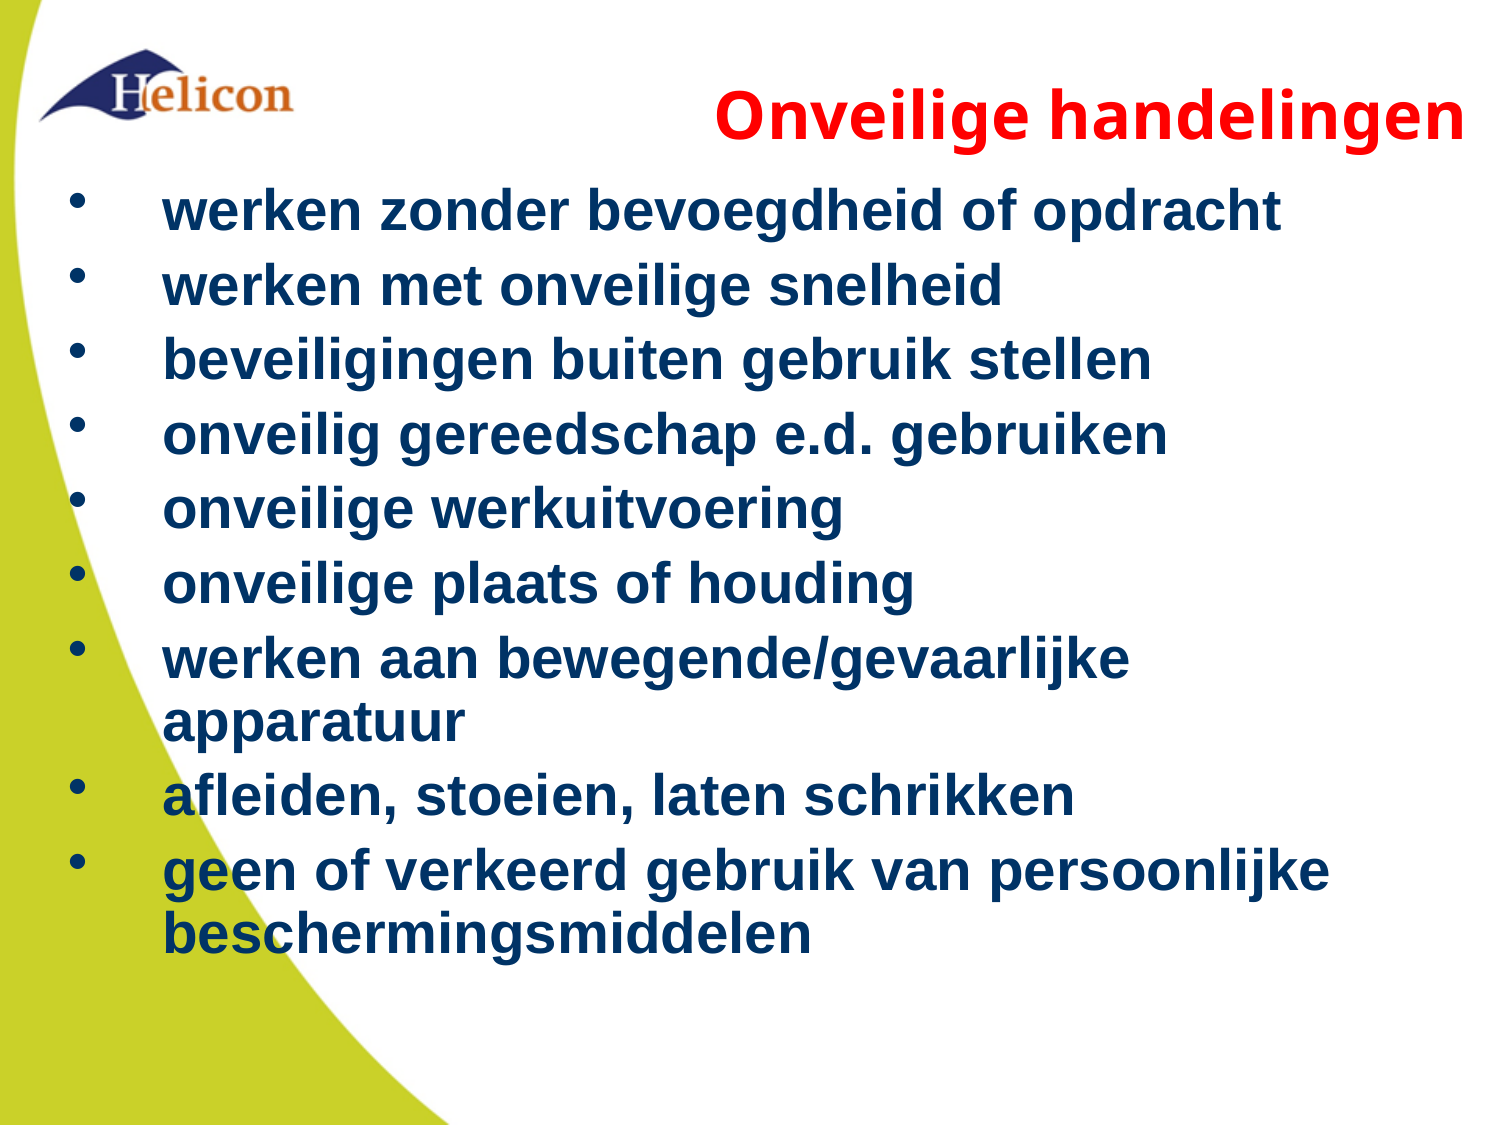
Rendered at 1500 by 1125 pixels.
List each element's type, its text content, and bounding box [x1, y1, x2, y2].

picture [0, 0, 1500, 1125]
text_box werken zonder bevoegdheid of opdracht werken met onveilige snelheid beveiligingen buiten gebruik stellen onveilig gereedschap e.d. gebruiken onveilige werkuitvoering onveilige plaats of houding werken aan bewegende/gevaarlijke apparatuur afleiden, stoeien, laten schrikken geen of verkeerd gebruik van persoonlijke beschermingsmiddelen [53, 172, 1416, 988]
text_box Onveilige handelingen [207, 19, 1483, 207]
